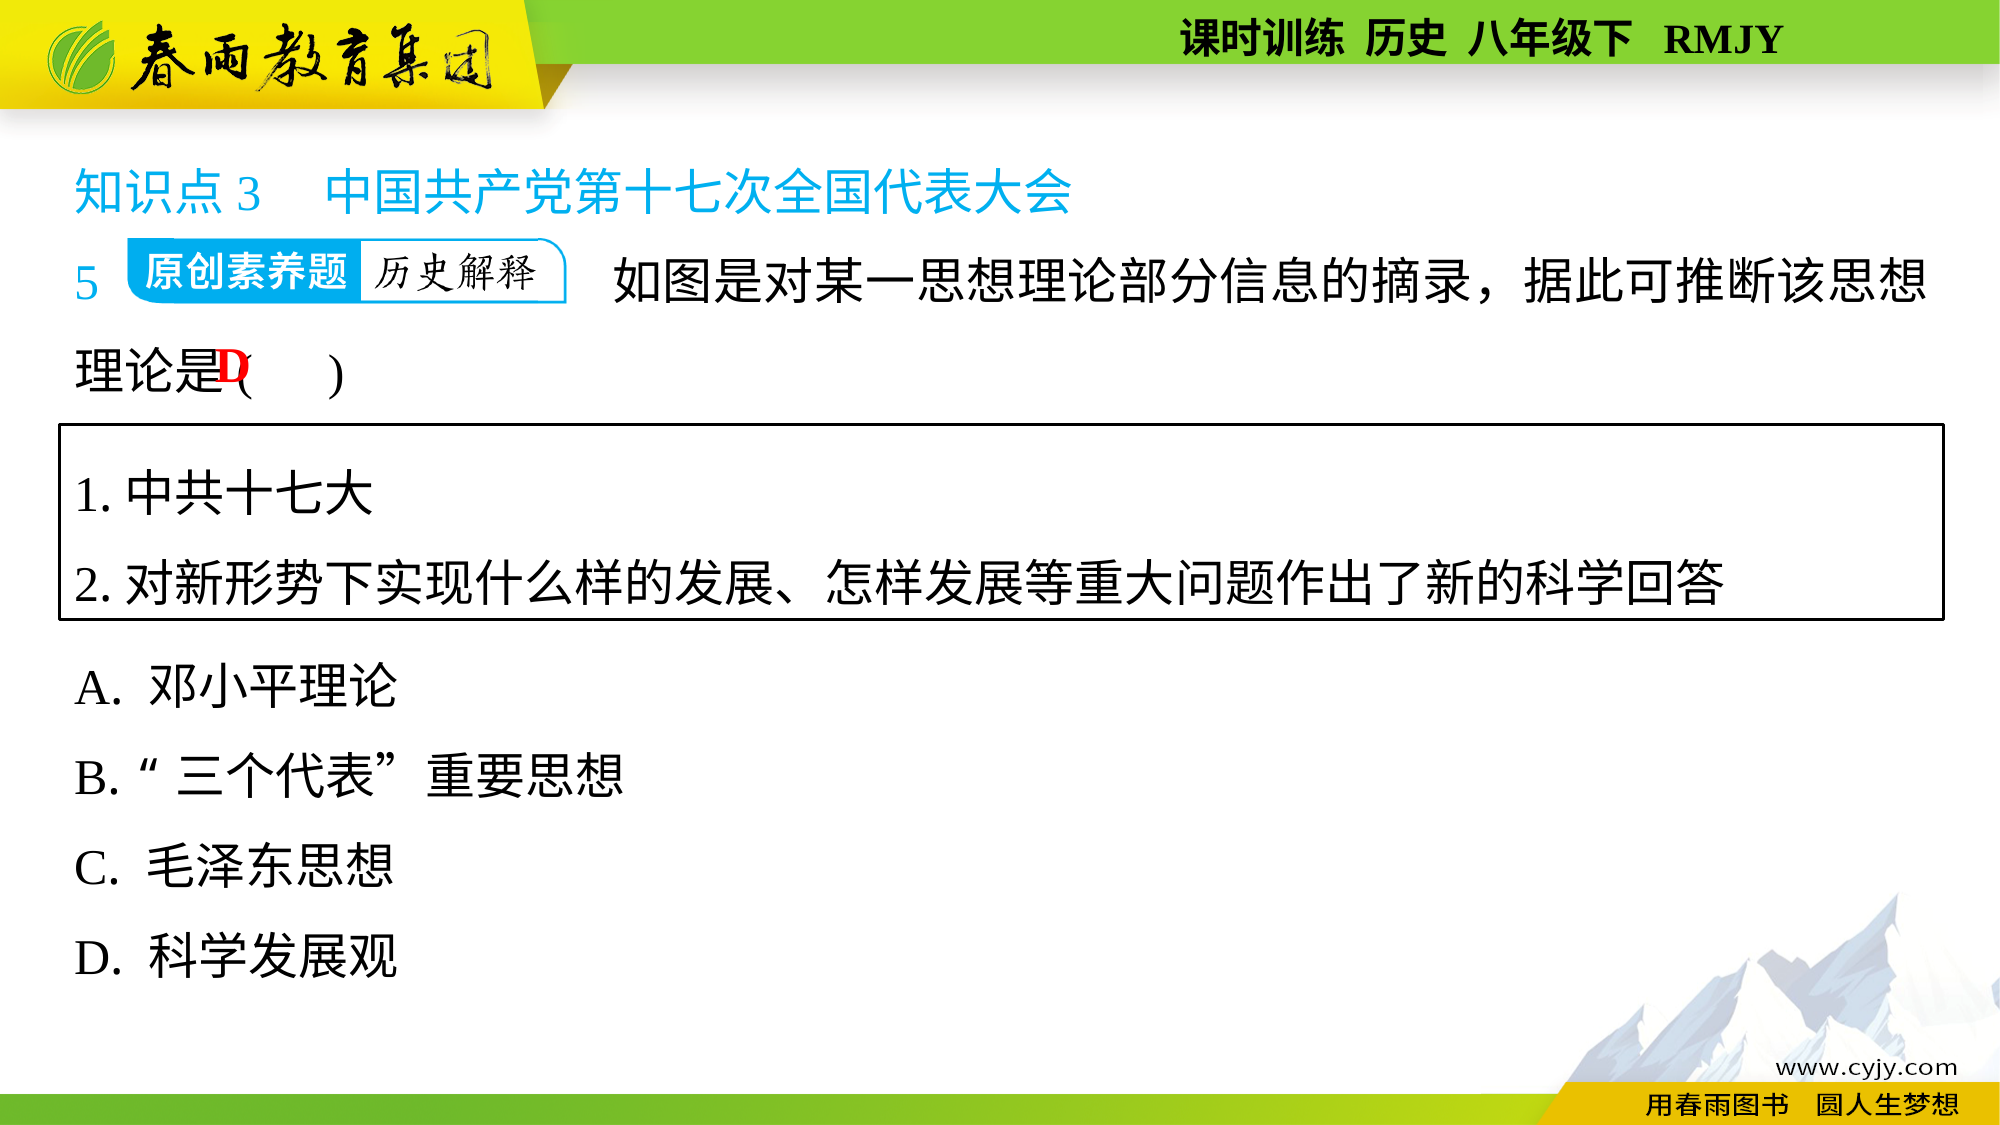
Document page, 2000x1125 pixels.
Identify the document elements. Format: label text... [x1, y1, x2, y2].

list 知识点3 中国共产党第十七次全国代表大会 5 如图是对某一思想理论部分信息的摘录，据此可推断该思想理论是( ) A. 邓小平理论 B. “三个代表”重要思想 C. 毛泽东思想 D. 科学发展观 [59, 122, 1944, 424]
text_box D [199, 325, 266, 400]
text_box 1.中共十七大 2.对新形势下实现什么样的发展、怎样发展等重大问题作出了新的科学回答 [59, 424, 1944, 620]
picture [0, 0, 2000, 1125]
list 知识点3 中国共产党第十七次全国代表大会 5 如图是对某一思想理论部分信息的摘录，据此可推断该思想理论是( ) A. 邓小平理论 B. “三个代表”重要思想 C. 毛泽东思想 D. 科学发展观 [59, 620, 1944, 1001]
